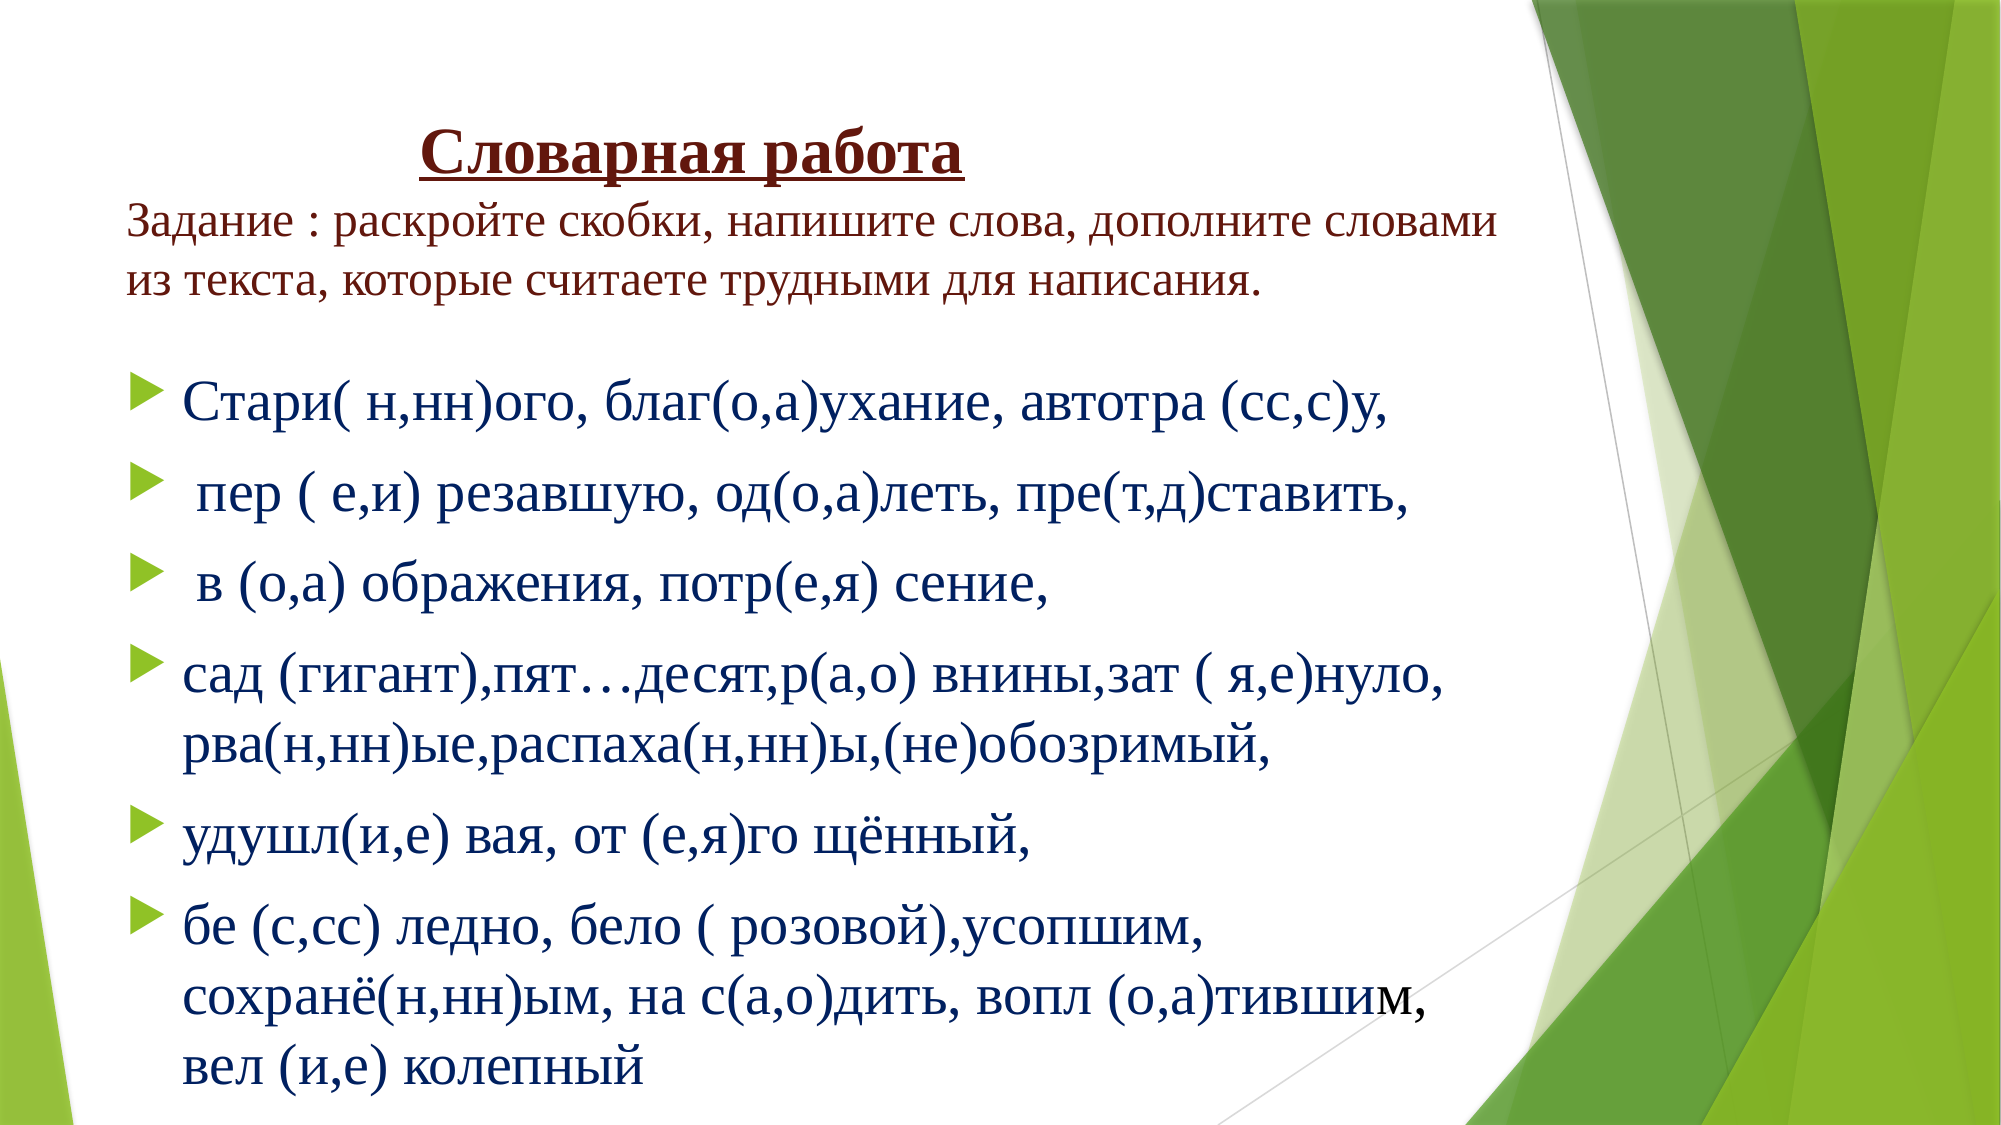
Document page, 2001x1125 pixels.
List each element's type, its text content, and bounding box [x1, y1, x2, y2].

list Стари( н,нн)ого, благ(о,а)ухание, автотра (сс,с)у, пер ( е,и) резавшую, од(о,а)леть, пре(т,д)ставить, в (о,а) ображения, потр(е,я) сение, сад (гигант),пят…десят,р(а,о) внины,зат ( я,е)нуло, рва(н,нн)ые,распаха(н,нн)ы,(не)обозримый, удушл(и,е) вая, от (е,я)го щённый, бе (с,сс) ледно, бело ( розовой),усопшим, сохранё(н,нн)ым, на с(а,о)дить, вопл (о,а)тившим, вел (и,е) колепный [111, 354, 1522, 992]
title Словарная работа Задание : раскройте скобки, напишите слова, дополните словами из текста, которые считаете трудными для написания. [111, 99, 1522, 317]
